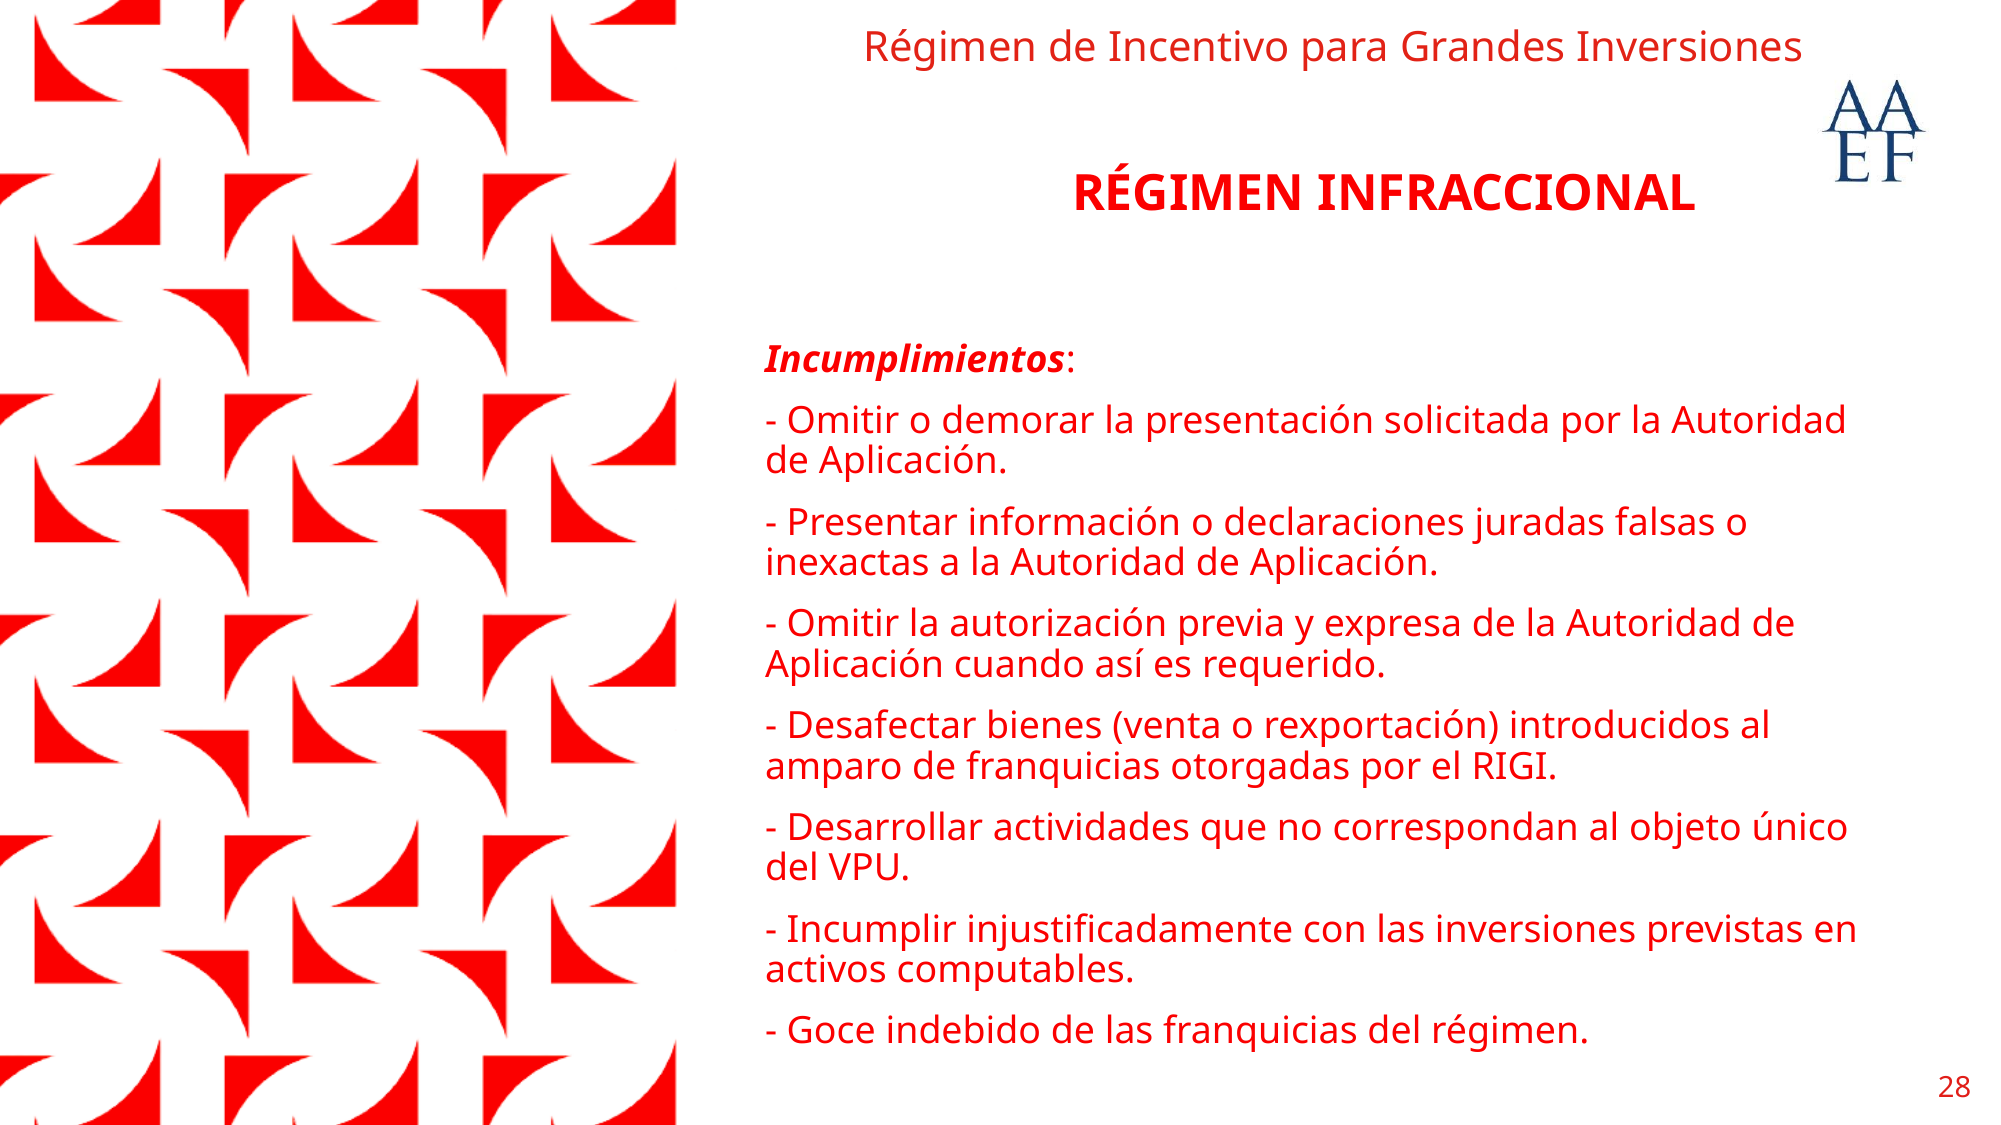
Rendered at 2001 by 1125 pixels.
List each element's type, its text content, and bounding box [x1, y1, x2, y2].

text_box Régimen de Incentivo para Grandes Inversiones [848, 18, 1933, 39]
picture [0, 0, 700, 1125]
picture [1799, 56, 1947, 205]
list Incumplimientos: - Omitir o demorar la presentación solicitada por la Autoridad de Aplicación. - Presentar información o declaraciones juradas falsas o inexactas a la Autoridad de Aplicación. - Omitir la autorización previa y expresa de la Autoridad de Aplicación cuando así es requerido. - Desafectar bienes (venta o rexportación) introducidos al amparo de franquicias otorgadas por el RIGI. - Desarrollar actividades que no correspondan al objeto único del VPU. - Incumplir injustificadamente con las inversiones previstas en activos computables. - Goce indebido de las franquicias del régimen. [750, 266, 1900, 1048]
list RÉGIMEN INFRACCIONAL [1057, 159, 1724, 237]
